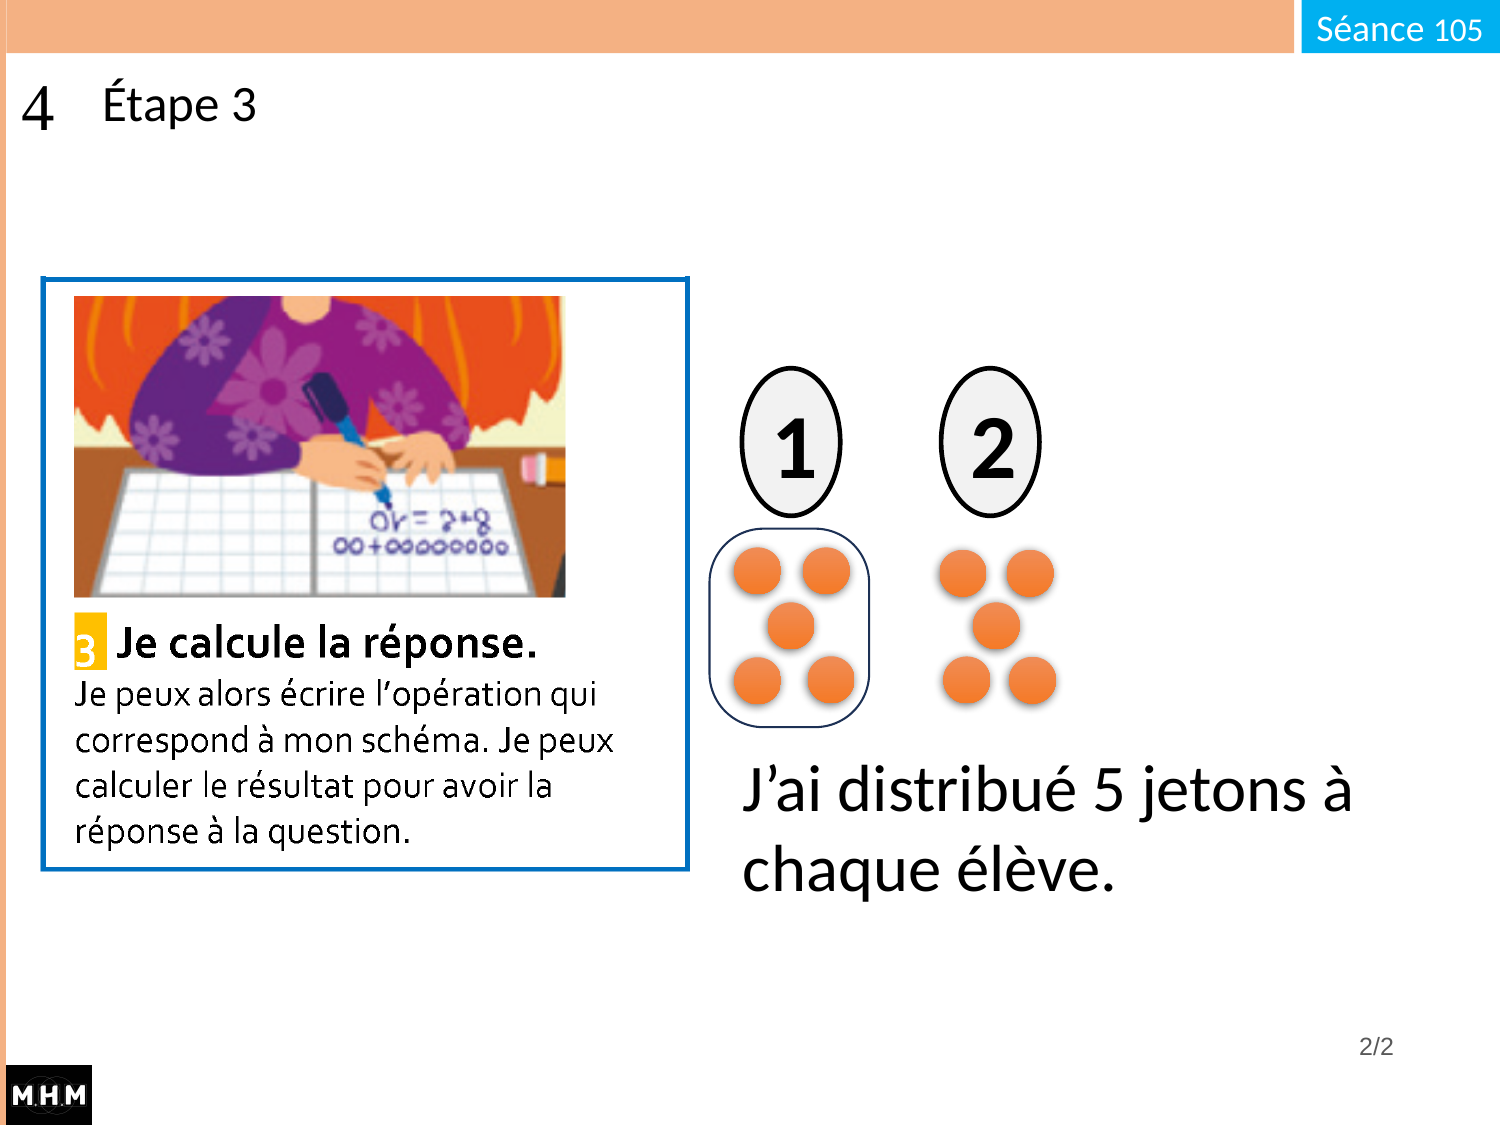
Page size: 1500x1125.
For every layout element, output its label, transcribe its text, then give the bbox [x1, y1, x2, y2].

title Étape 3 [87, 32, 1382, 140]
text_box 2 [940, 367, 1041, 517]
text_box [939, 549, 987, 597]
picture [39, 276, 690, 873]
text_box [943, 656, 991, 704]
text_box [972, 602, 1020, 650]
text_box 1 [740, 367, 842, 517]
text_box [708, 527, 871, 729]
picture [6, 1065, 92, 1125]
text_box 2/2 [1339, 1022, 1414, 1068]
text_box J’ai distribué 5 jetons à chaque élève. [728, 737, 1379, 913]
text_box [1006, 549, 1054, 597]
text_box [1009, 656, 1057, 704]
